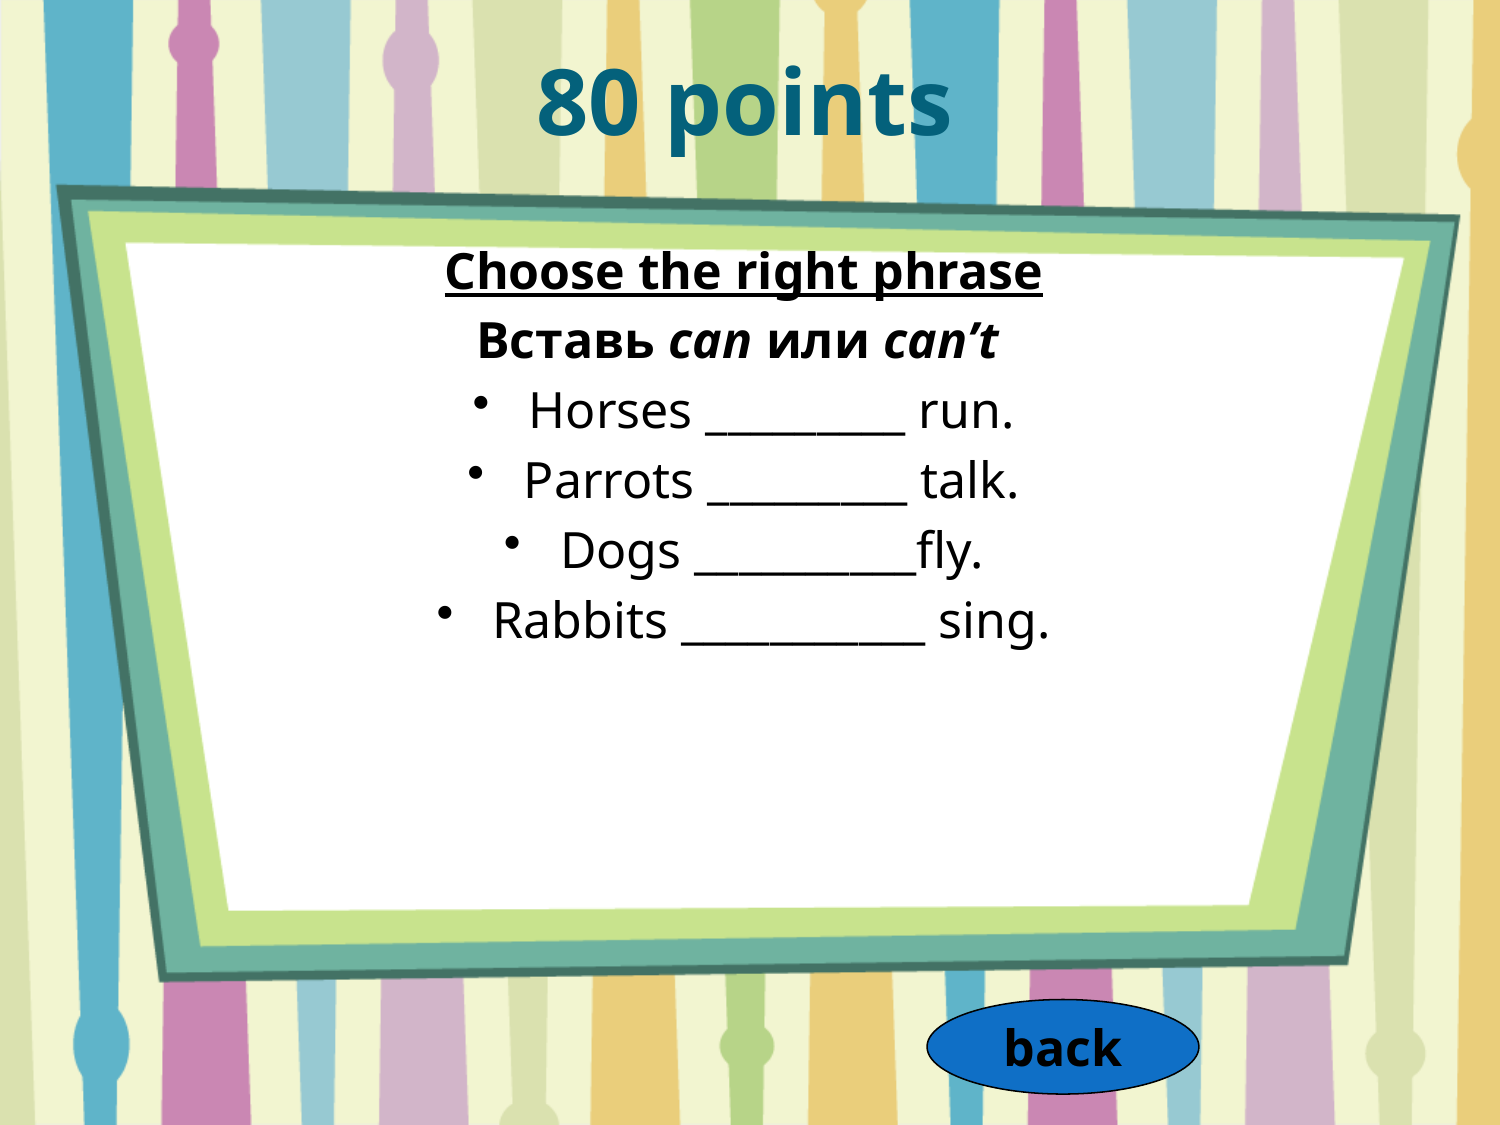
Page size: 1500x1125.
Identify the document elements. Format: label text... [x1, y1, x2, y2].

list Choose the right phrase Вставь can или can’t Horses _________ run. Parrots _________ talk. Dogs __________fly. Rabbits ___________ sing. [123, 243, 1365, 739]
text_box [778, 445, 821, 520]
text_box back [927, 999, 1199, 1095]
picture [0, 0, 1500, 1125]
title 80 points [466, 0, 1024, 198]
